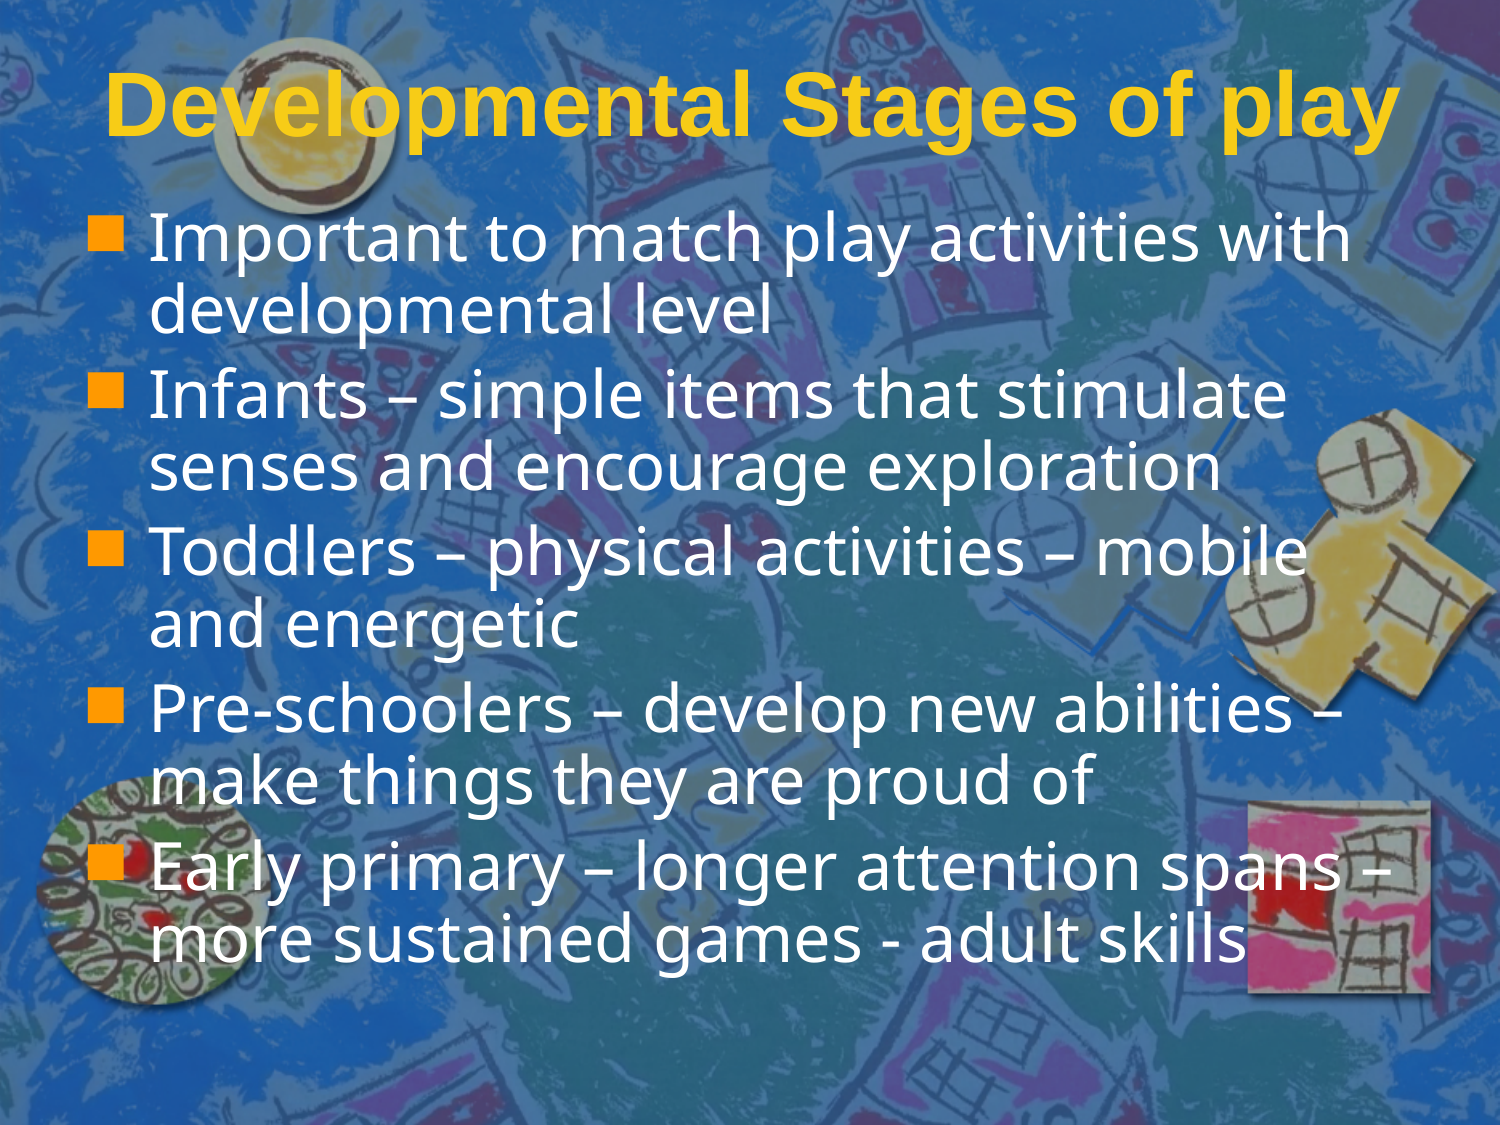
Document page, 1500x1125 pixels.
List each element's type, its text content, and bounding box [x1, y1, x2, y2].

title Developmental Stages of play [88, 30, 1428, 169]
picture [0, 0, 1500, 1125]
list Important to match play activities with developmental level Infants – simple items that stimulate senses and encourage exploration Toddlers – physical activities – mobile and energetic Pre-schoolers – develop new abilities – make things they are proud of Early primary – longer attention spans – more sustained games - adult skills [76, 196, 1463, 1036]
